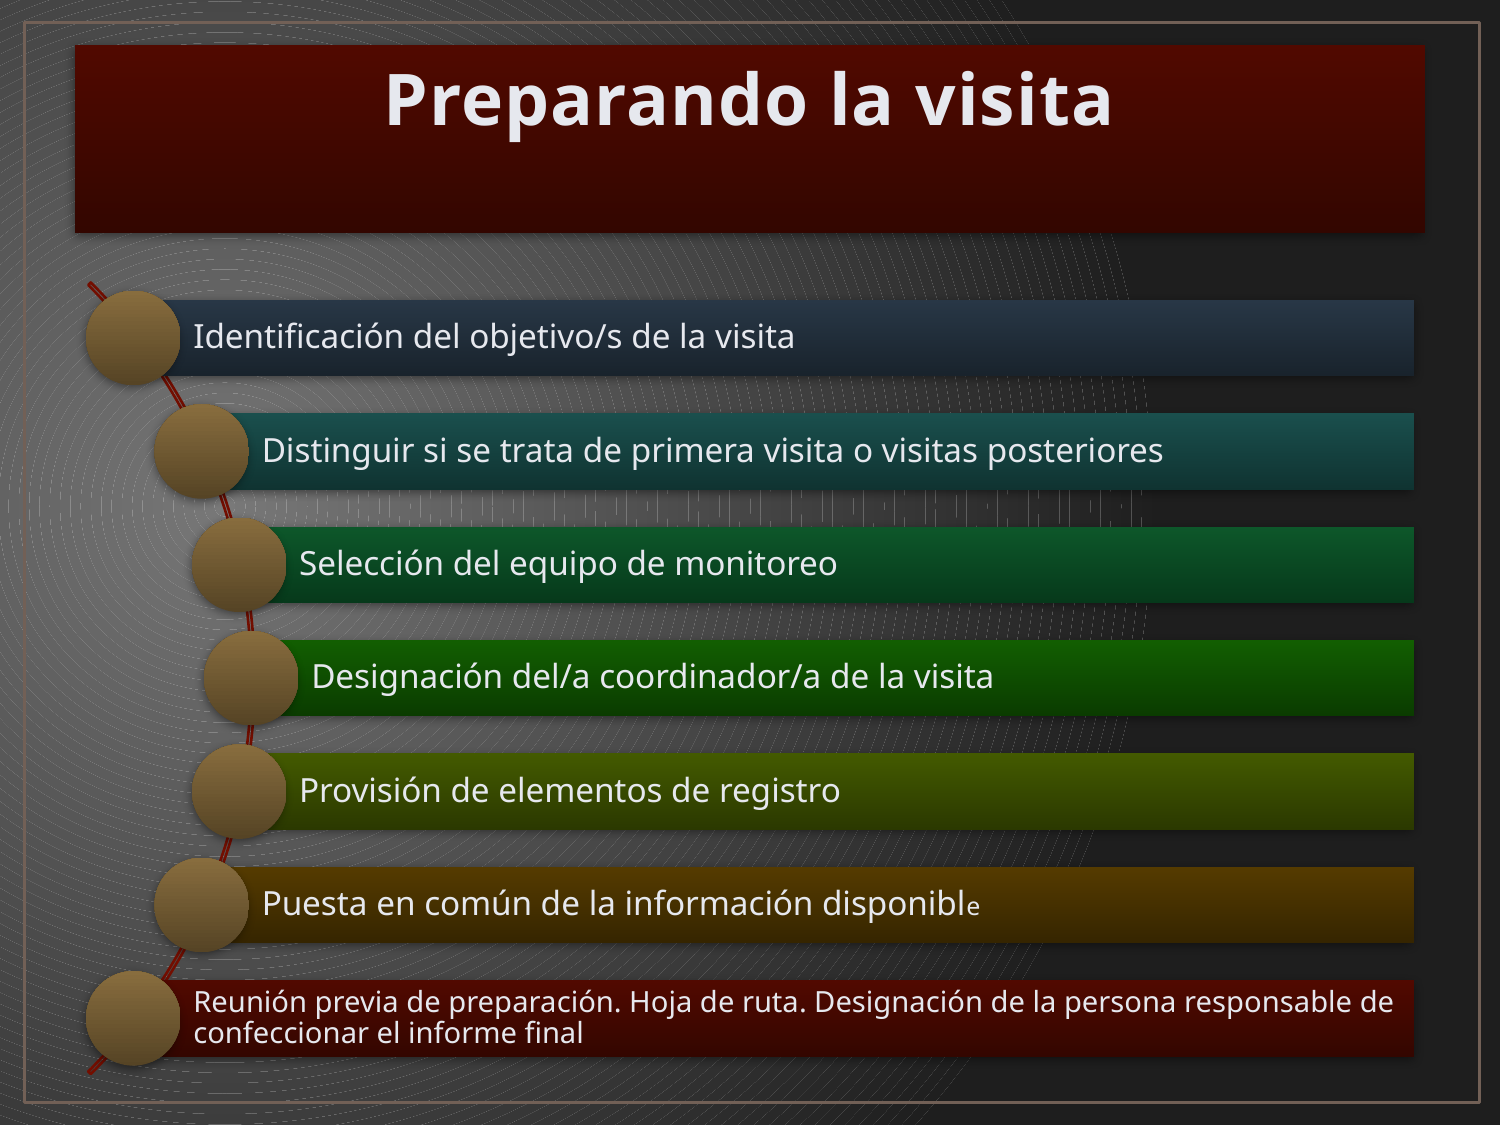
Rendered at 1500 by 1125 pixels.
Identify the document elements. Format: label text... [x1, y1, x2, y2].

title Preparando la visita [75, 45, 1425, 233]
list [74, 262, 1426, 1095]
